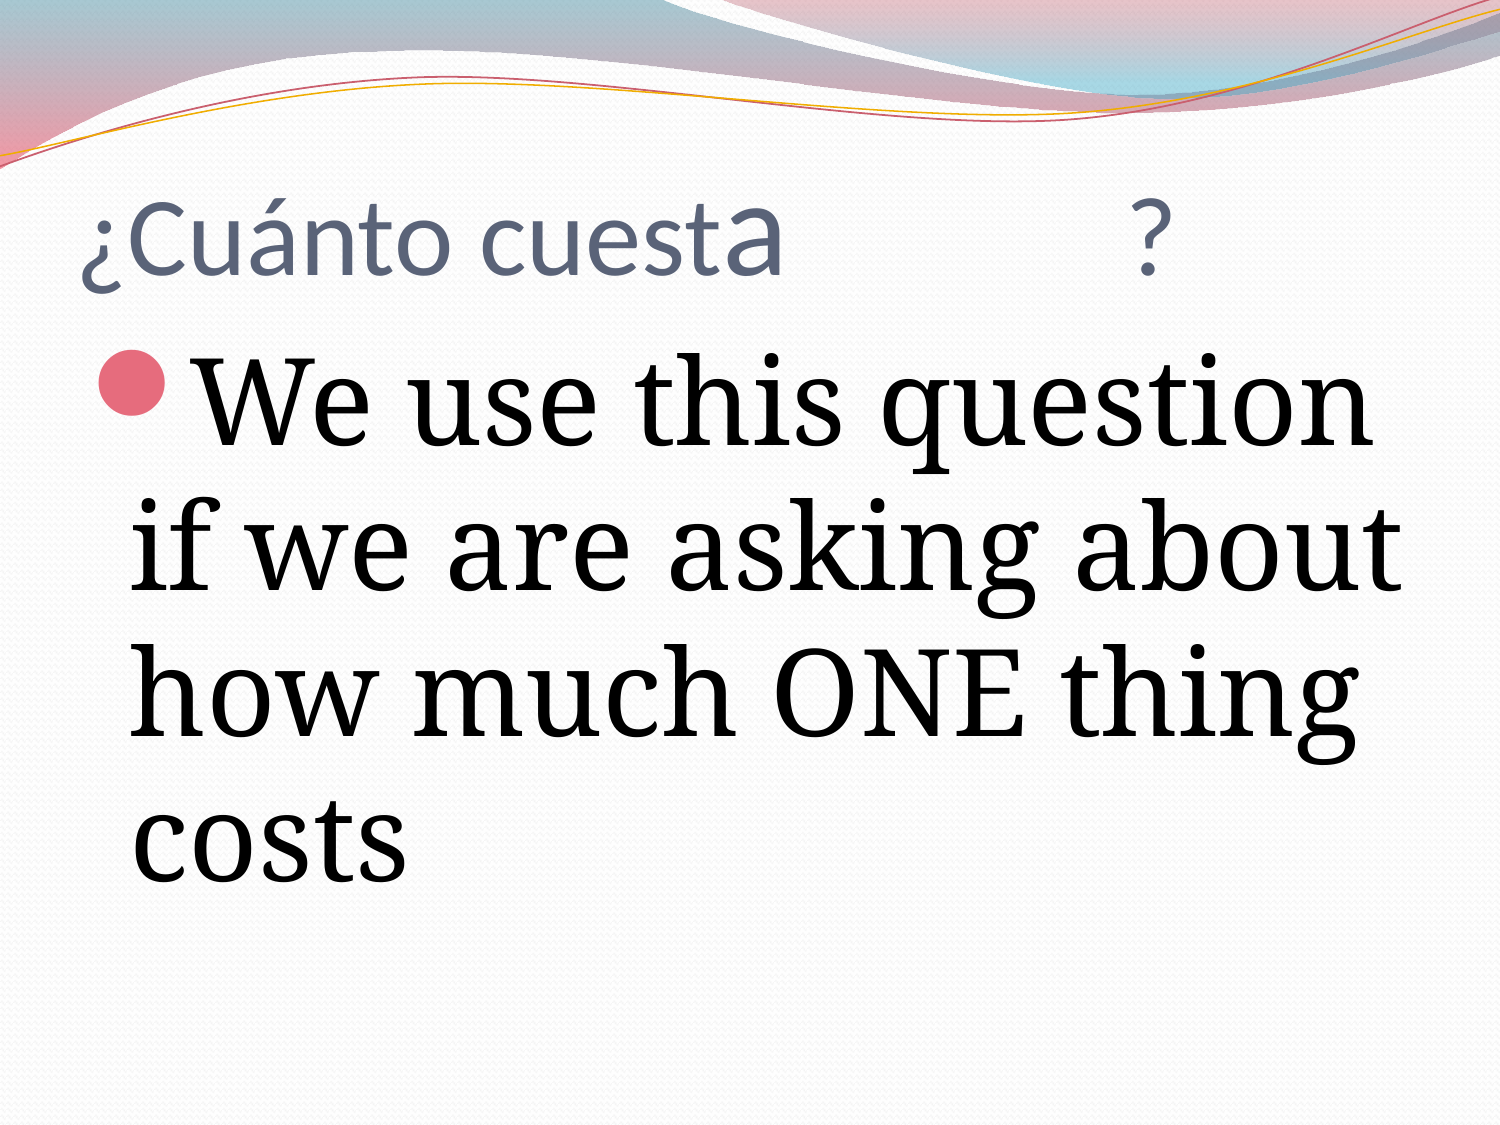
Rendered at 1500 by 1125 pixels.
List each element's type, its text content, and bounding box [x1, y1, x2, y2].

list We use this question if we are asking about how much ONE thing costs [75, 317, 1425, 1038]
title ¿Cuánto cuesta ? [75, 115, 1425, 303]
